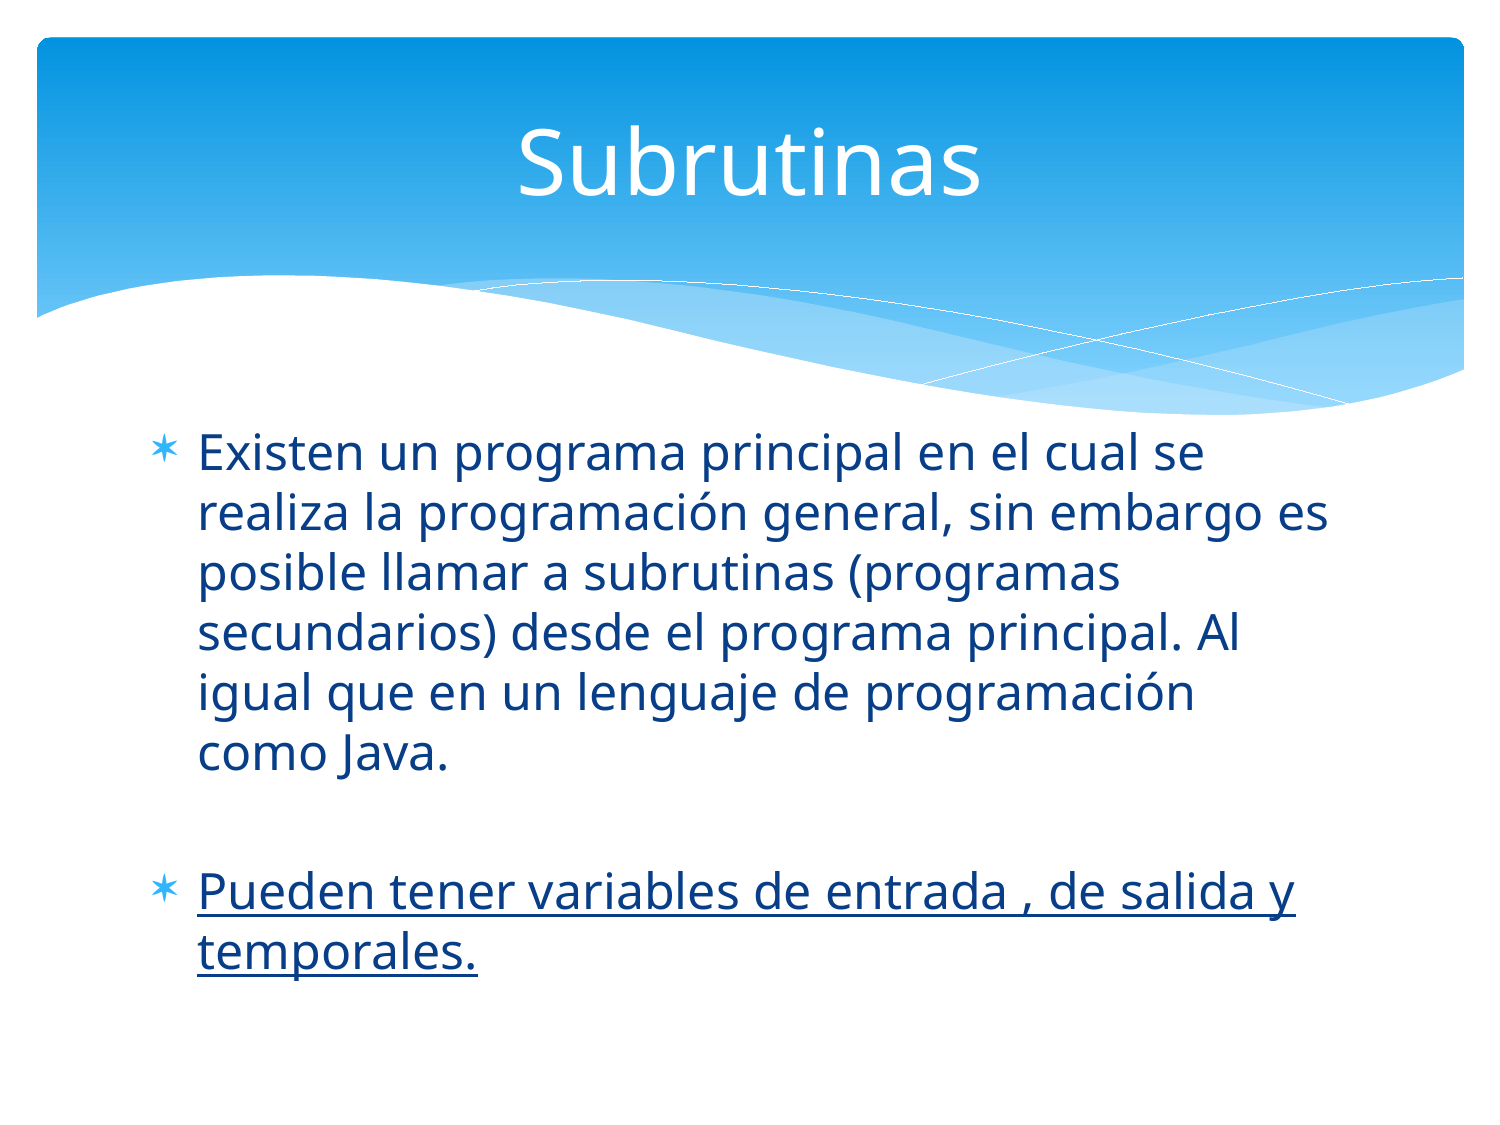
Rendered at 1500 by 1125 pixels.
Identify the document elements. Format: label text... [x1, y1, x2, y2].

list Existen un programa principal en el cual se realiza la programación general, sin embargo es posible llamar a subrutinas (programas secundarios) desde el programa principal. Al igual que en un lenguaje de programación como Java. Pueden tener variables de entrada , de salida y temporales. [137, 412, 1353, 979]
title Subrutinas [75, 55, 1425, 261]
